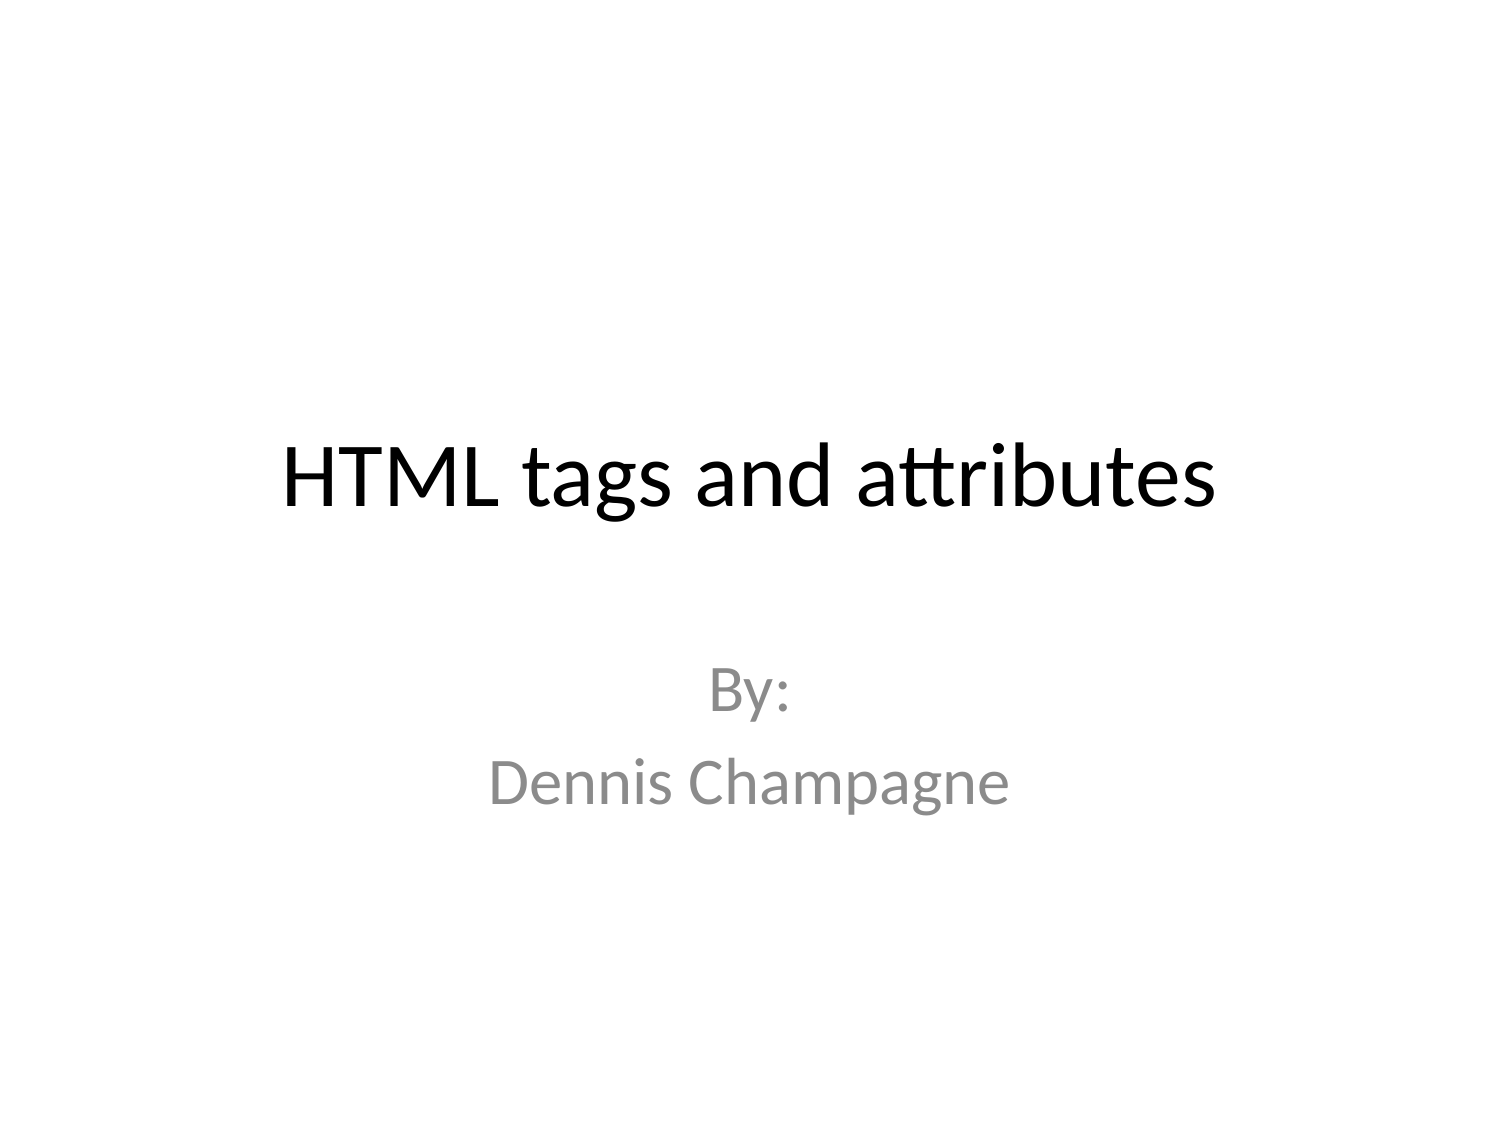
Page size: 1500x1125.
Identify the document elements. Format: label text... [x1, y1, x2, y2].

title HTML tags and attributes [112, 349, 1388, 591]
subtitle By: Dennis Champagne [225, 637, 1275, 925]
